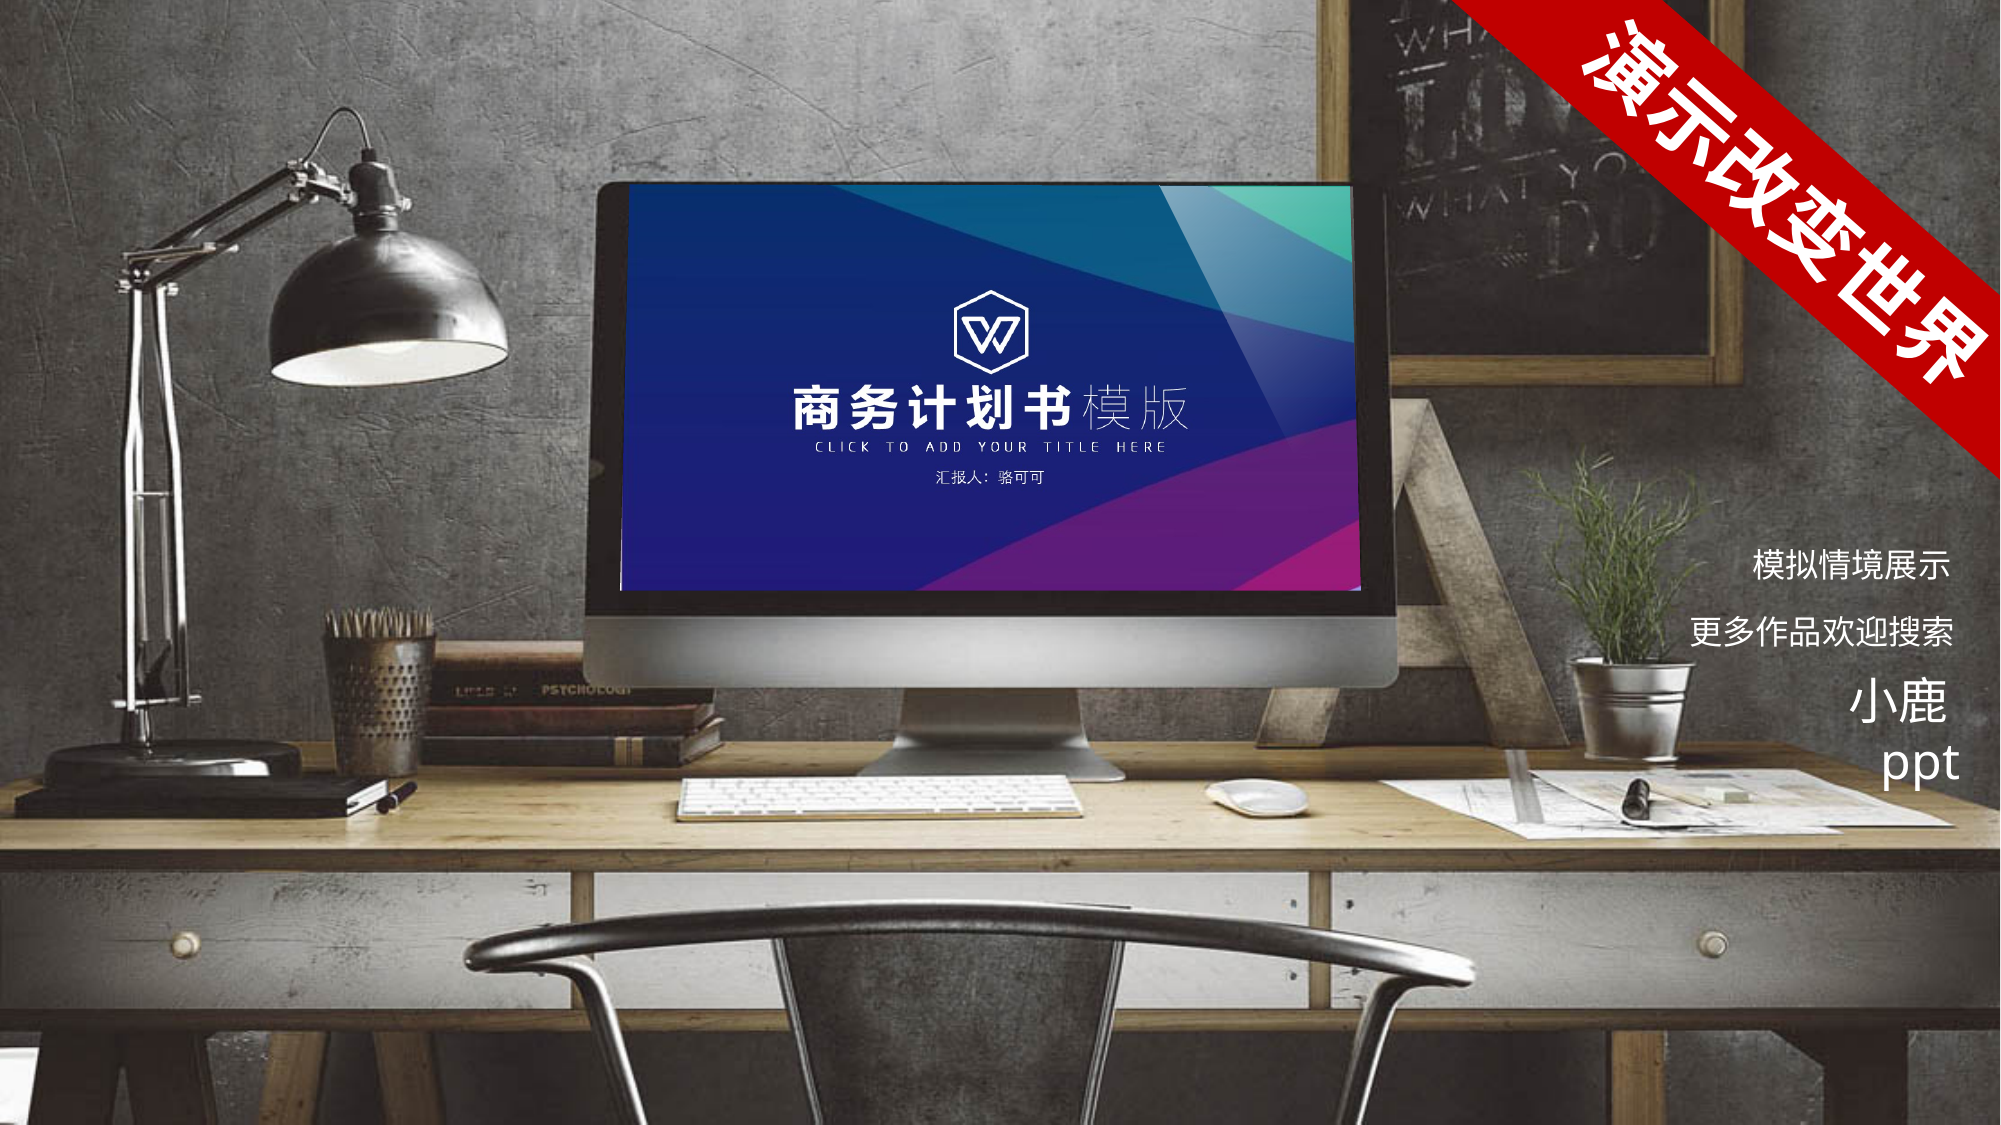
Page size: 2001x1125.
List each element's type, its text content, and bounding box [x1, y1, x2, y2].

picture [0, 0, 2001, 1125]
text_box 小鹿ppt [1784, 662, 1975, 797]
text_box [1449, 0, 2000, 482]
text_box [1157, 184, 1363, 592]
text_box 演示改变世界 [1551, 0, 2000, 468]
text_box 模拟情境展示 [1585, 536, 1967, 592]
text_box [619, 183, 1360, 592]
text_box 更多作品欢迎搜索 [1589, 603, 1971, 659]
